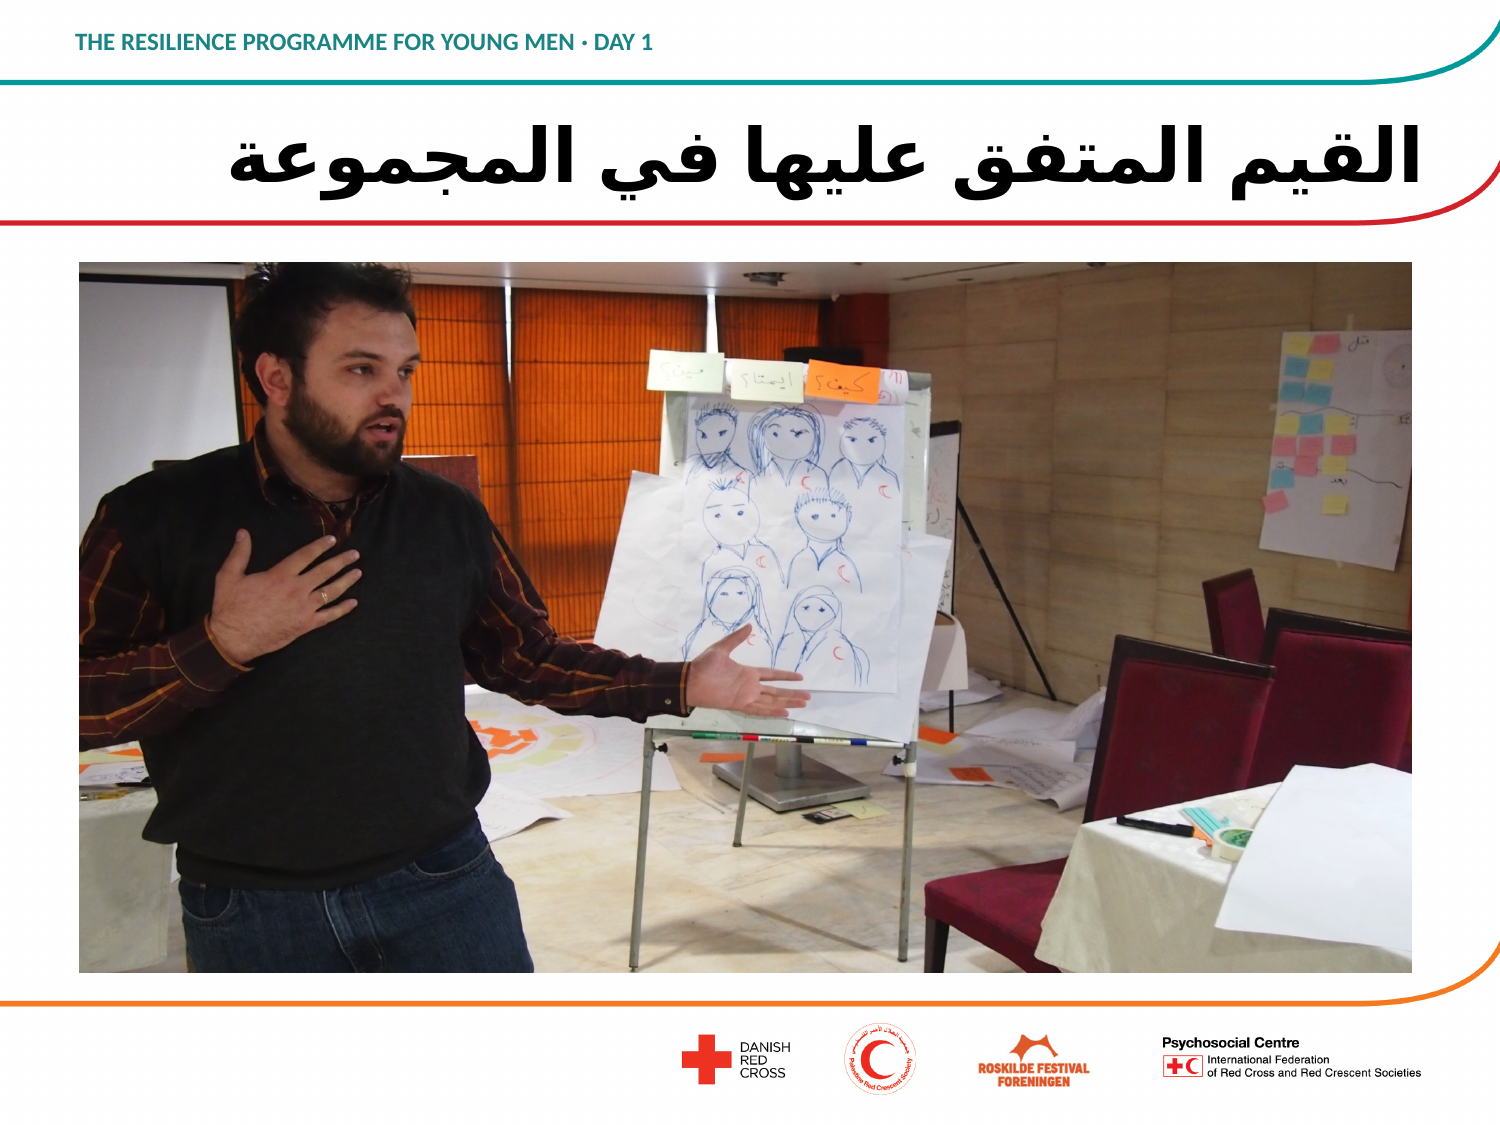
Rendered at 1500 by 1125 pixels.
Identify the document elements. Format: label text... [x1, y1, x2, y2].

title القيم المتفق عليها في المجموعة [75, 81, 1425, 224]
picture [0, 0, 1500, 1125]
